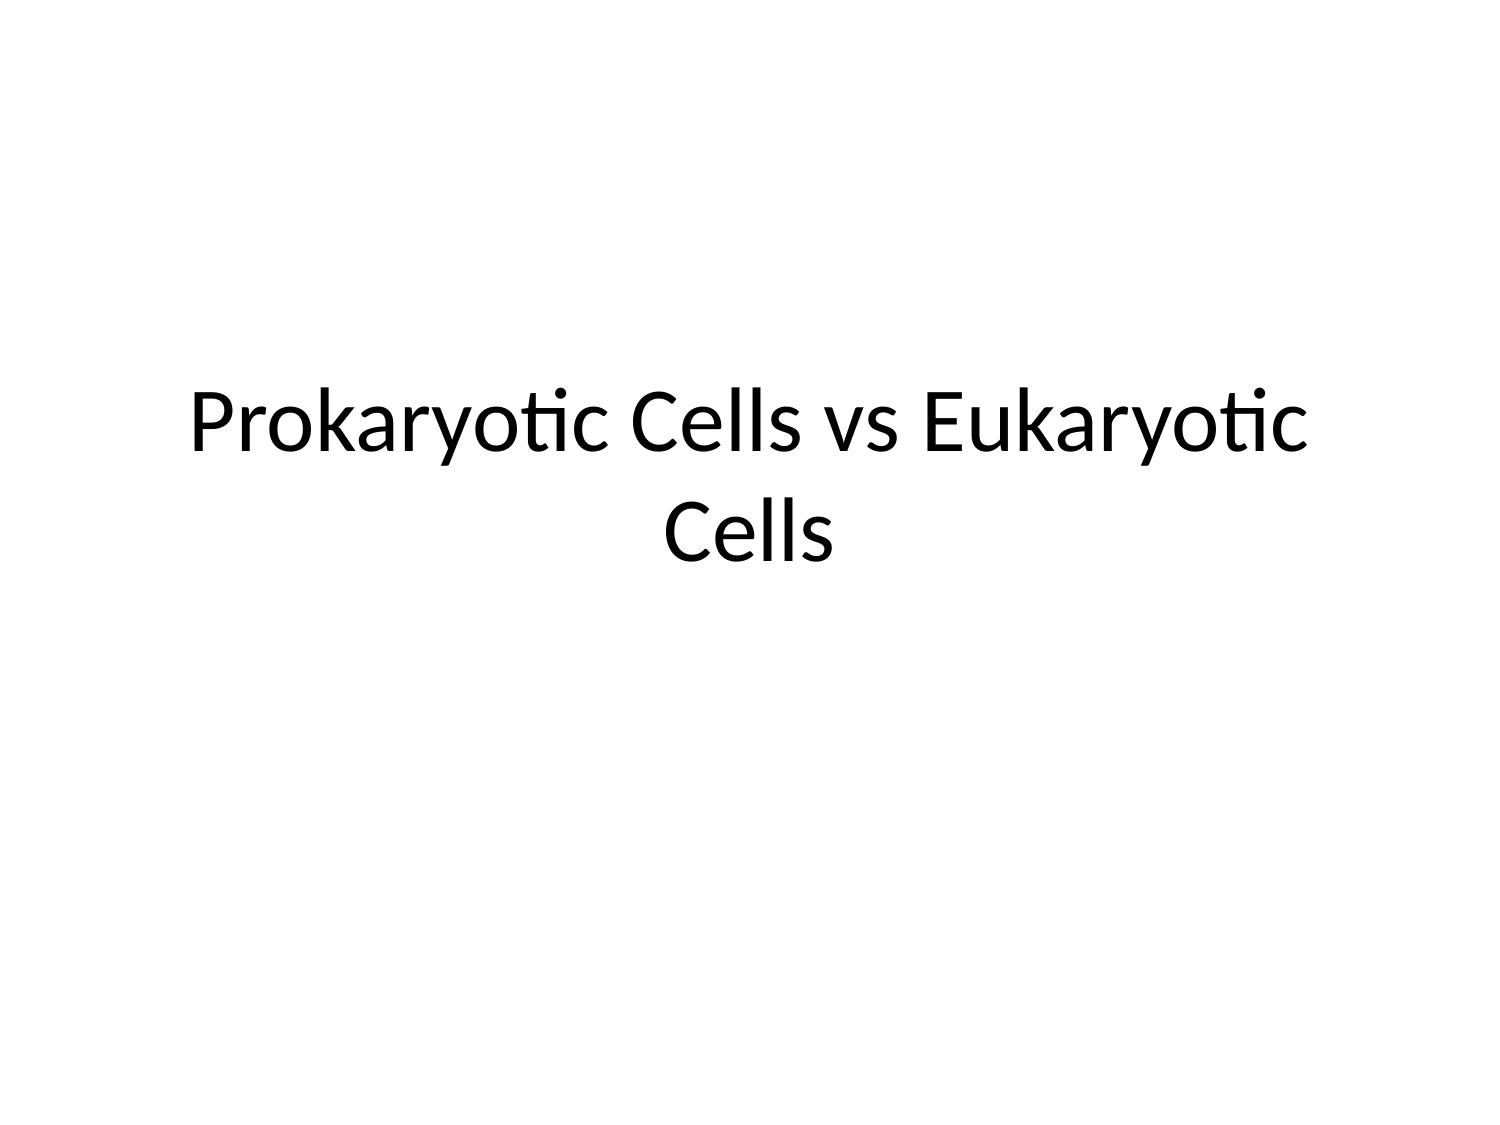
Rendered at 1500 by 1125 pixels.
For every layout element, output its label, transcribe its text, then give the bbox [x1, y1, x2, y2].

title Prokaryotic Cells vs Eukaryotic Cells [112, 349, 1388, 591]
